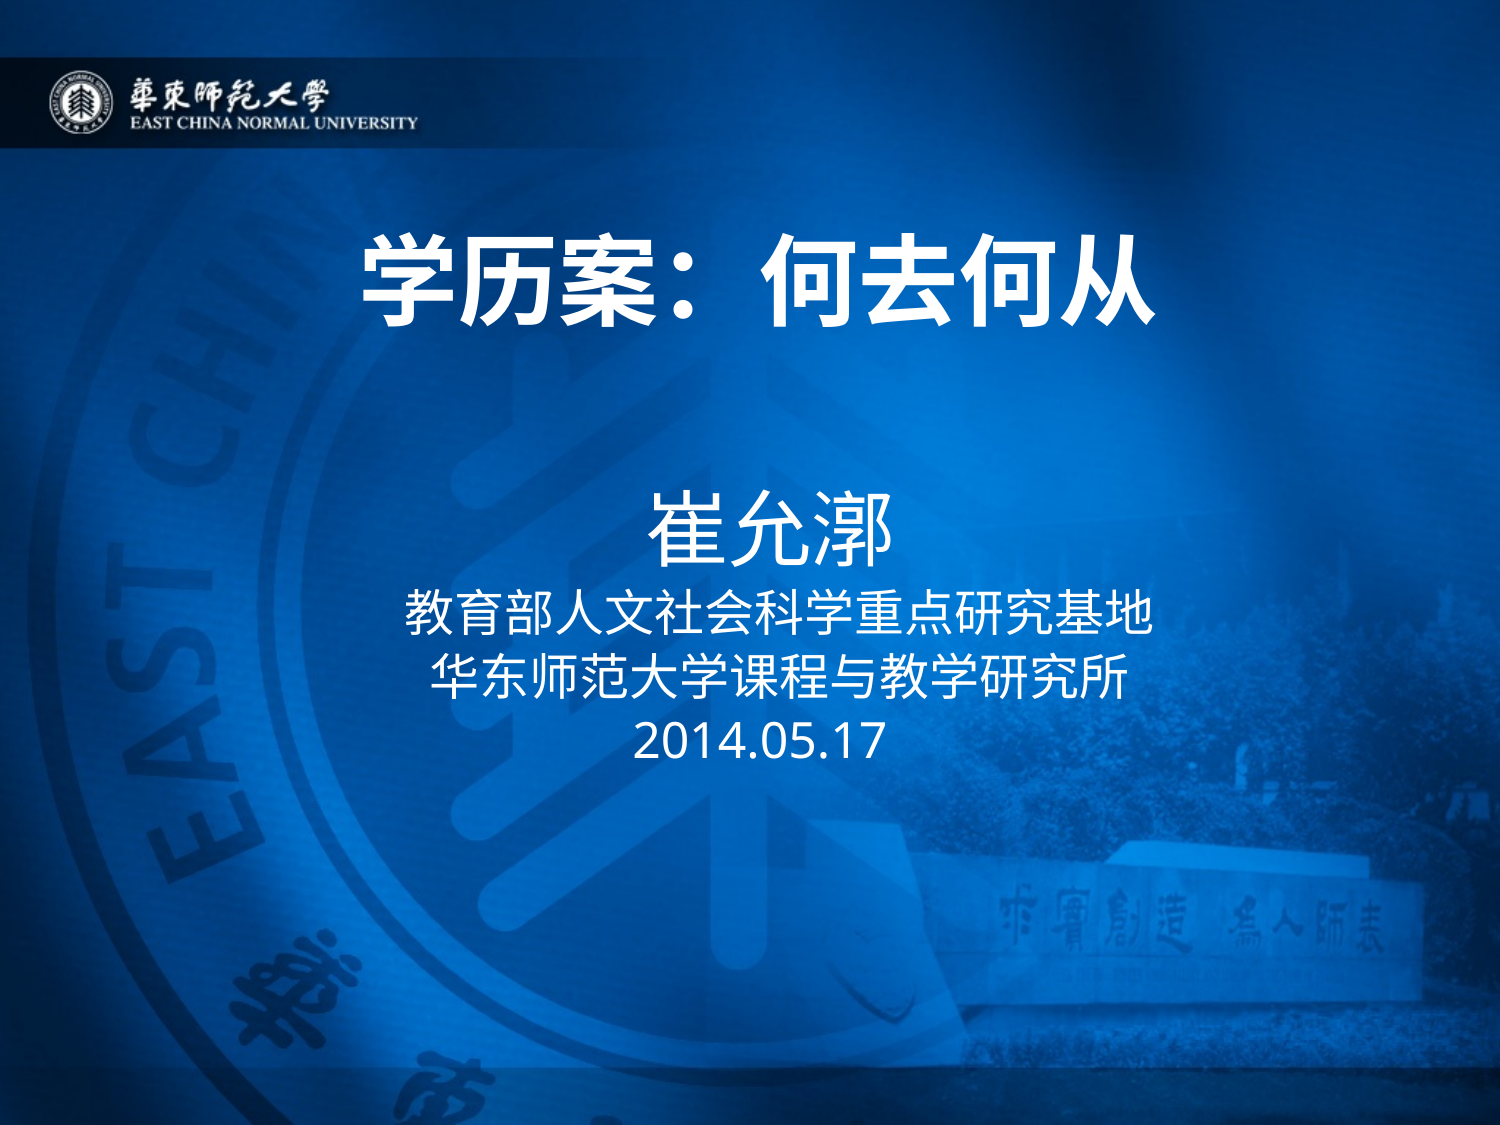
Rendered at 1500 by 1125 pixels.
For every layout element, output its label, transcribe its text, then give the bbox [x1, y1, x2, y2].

text_box 学历案：何去何从 [343, 210, 1174, 346]
list 崔允漷 教育部人文社会科学重点研究基地 华东师范大学课程与教学研究所 2014.05.17 [234, 480, 1325, 860]
picture [0, 0, 1500, 1125]
